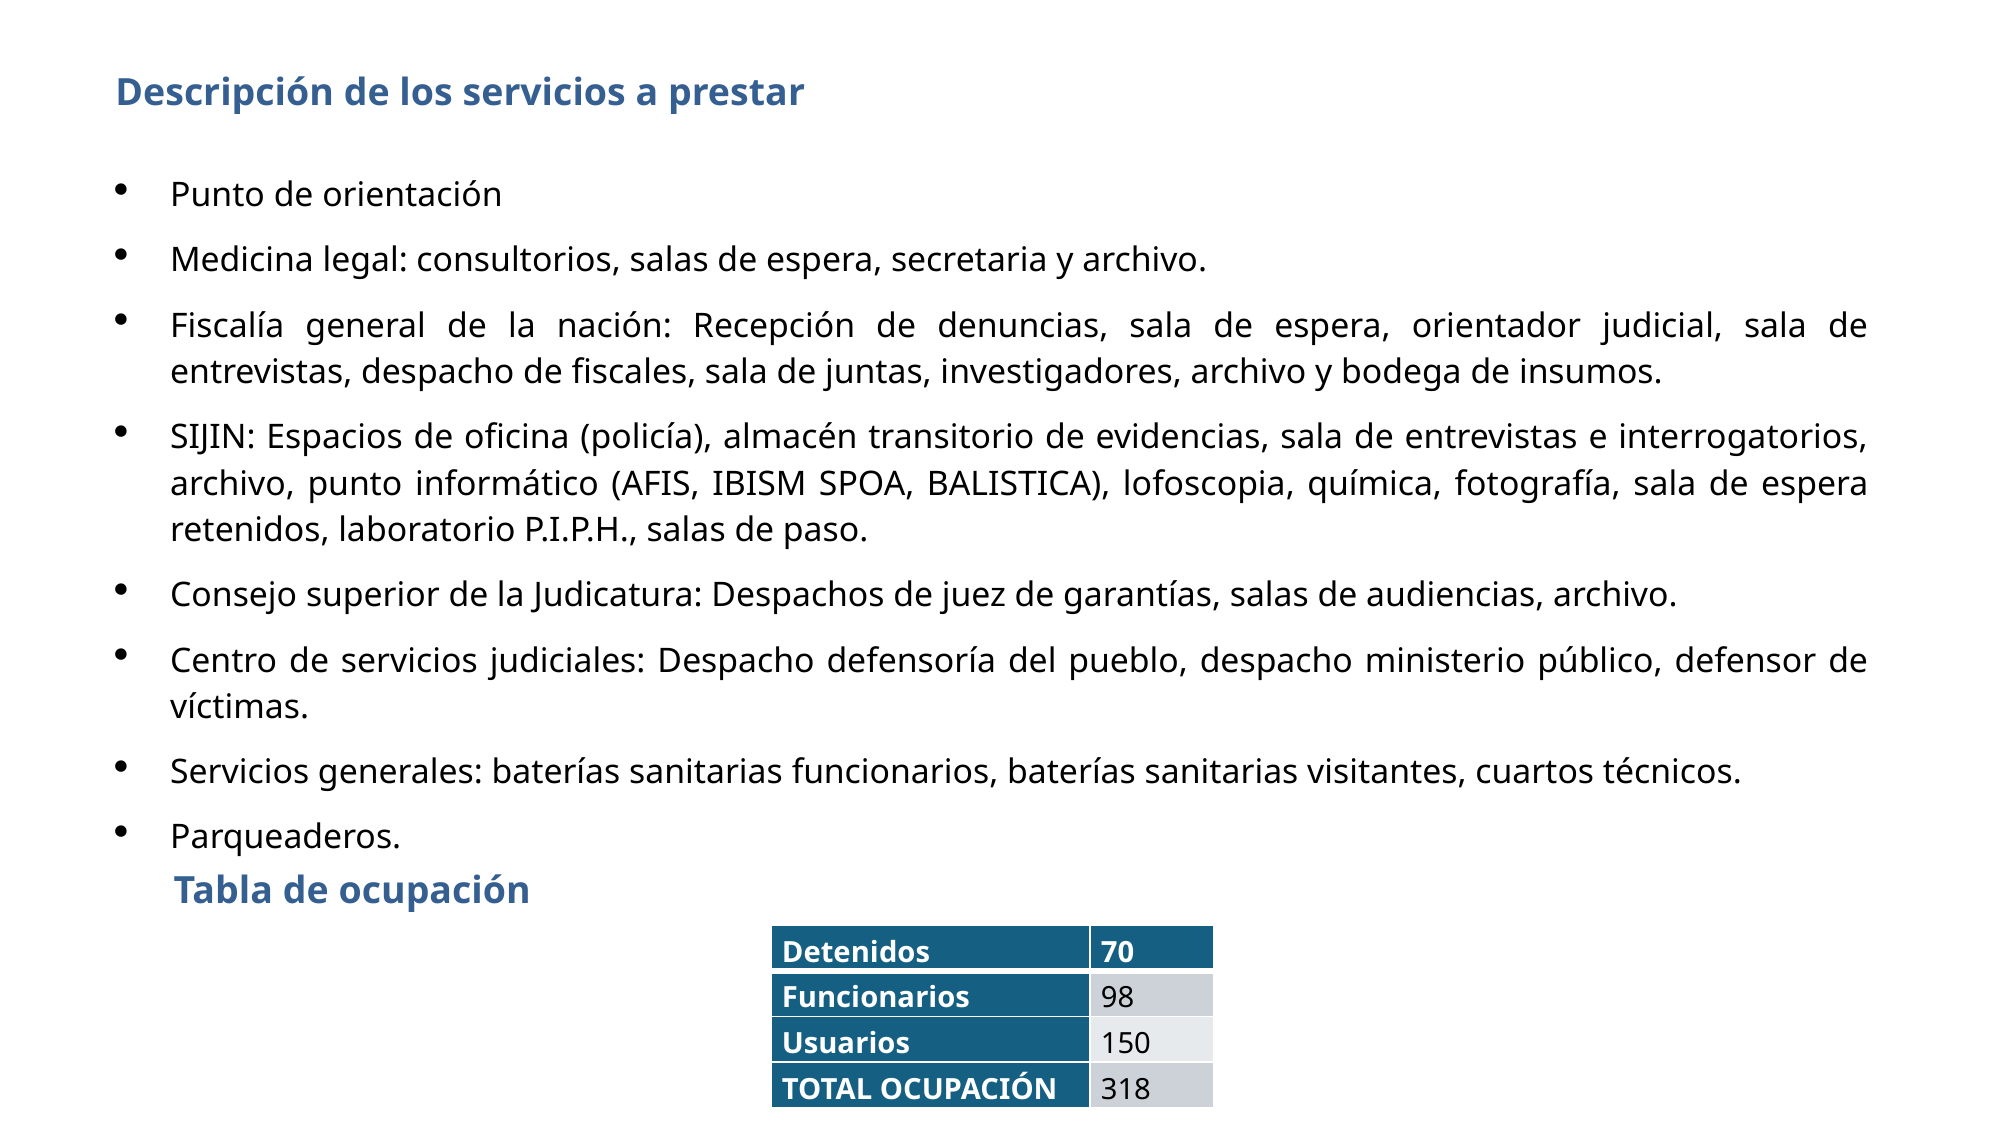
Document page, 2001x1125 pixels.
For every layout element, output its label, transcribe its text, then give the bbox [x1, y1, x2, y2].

table_cell 98 [1091, 974, 1213, 1016]
table_header 70 [1091, 930, 1213, 968]
table_cell 318 [1091, 1063, 1213, 1107]
title Descripción de los servicios a prestar [100, 53, 1826, 134]
table_header Detenidos [772, 930, 1089, 968]
table_cell TOTAL OCUPACIÓN [772, 1063, 1089, 1107]
table_cell Funcionarios [772, 974, 1089, 1016]
text_box Tabla de ocupación [158, 849, 1884, 930]
list Punto de orientación Medicina legal: consultorios, salas de espera, secretaria y archivo. Fiscalía general de la nación: Recepción de denuncias, sala de espera, orientador judicial, sala de entrevistas, despacho de fiscales, sala de juntas, investigadores, archivo y bodega de insumos. SIJIN: Espacios de oficina (policía), almacén transitorio de evidencias, sala de entrevistas e interrogatorios, archivo, punto informático (AFIS, IBISM SPOA, BALISTICA), lofoscopia, química, fotografía, sala de espera retenidos, laboratorio P.I.P.H., salas de paso. Consejo superior de la Judicatura: Despachos de juez de garantías, salas de audiencias, archivo. Centro de servicios judiciales: Despacho defensoría del pueblo, despacho ministerio público, defensor de víctimas. Servicios generales: baterías sanitarias funcionarios, baterías sanitarias visitantes, cuartos técnicos. Parqueaderos. [100, 159, 1884, 874]
table_cell Usuarios [772, 1017, 1089, 1061]
table_cell 150 [1091, 1017, 1213, 1061]
